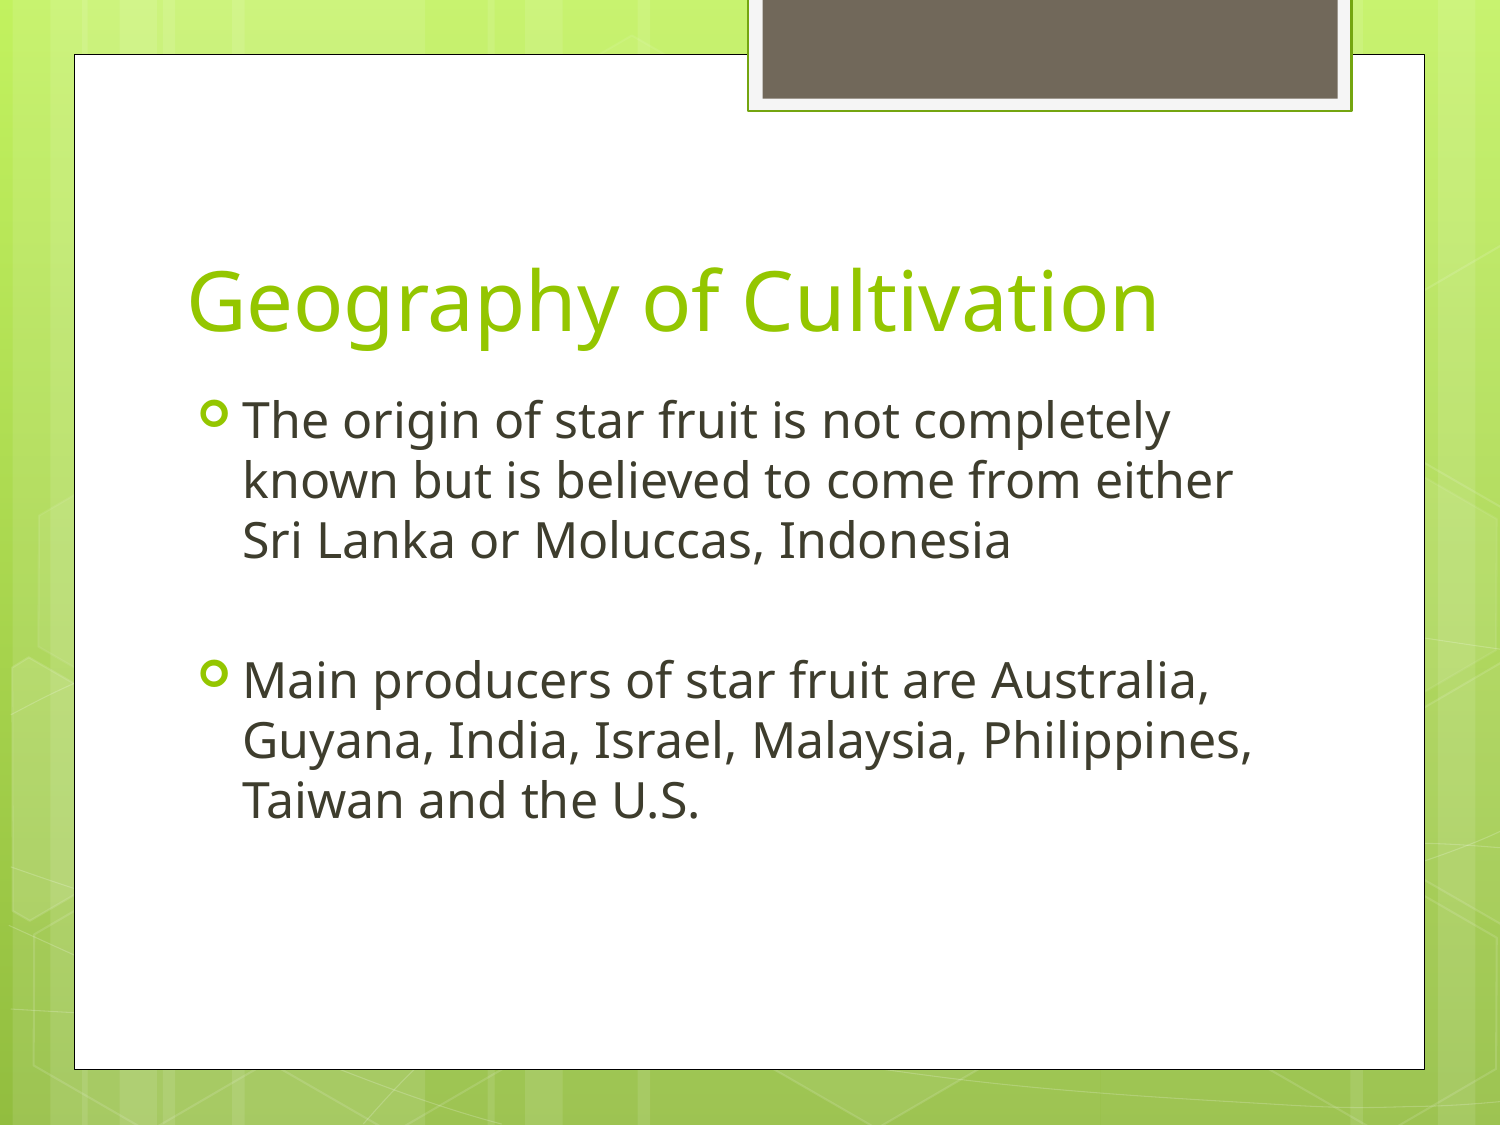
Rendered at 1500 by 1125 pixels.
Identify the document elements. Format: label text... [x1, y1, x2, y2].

list The origin of star fruit is not completely known but is believed to come from either Sri Lanka or Moluccas, Indonesia Main producers of star fruit are Australia, Guyana, India, Israel, Malaysia, Philippines, Taiwan and the U.S. [171, 381, 1283, 957]
title Geography of Cultivation [171, 168, 1324, 357]
